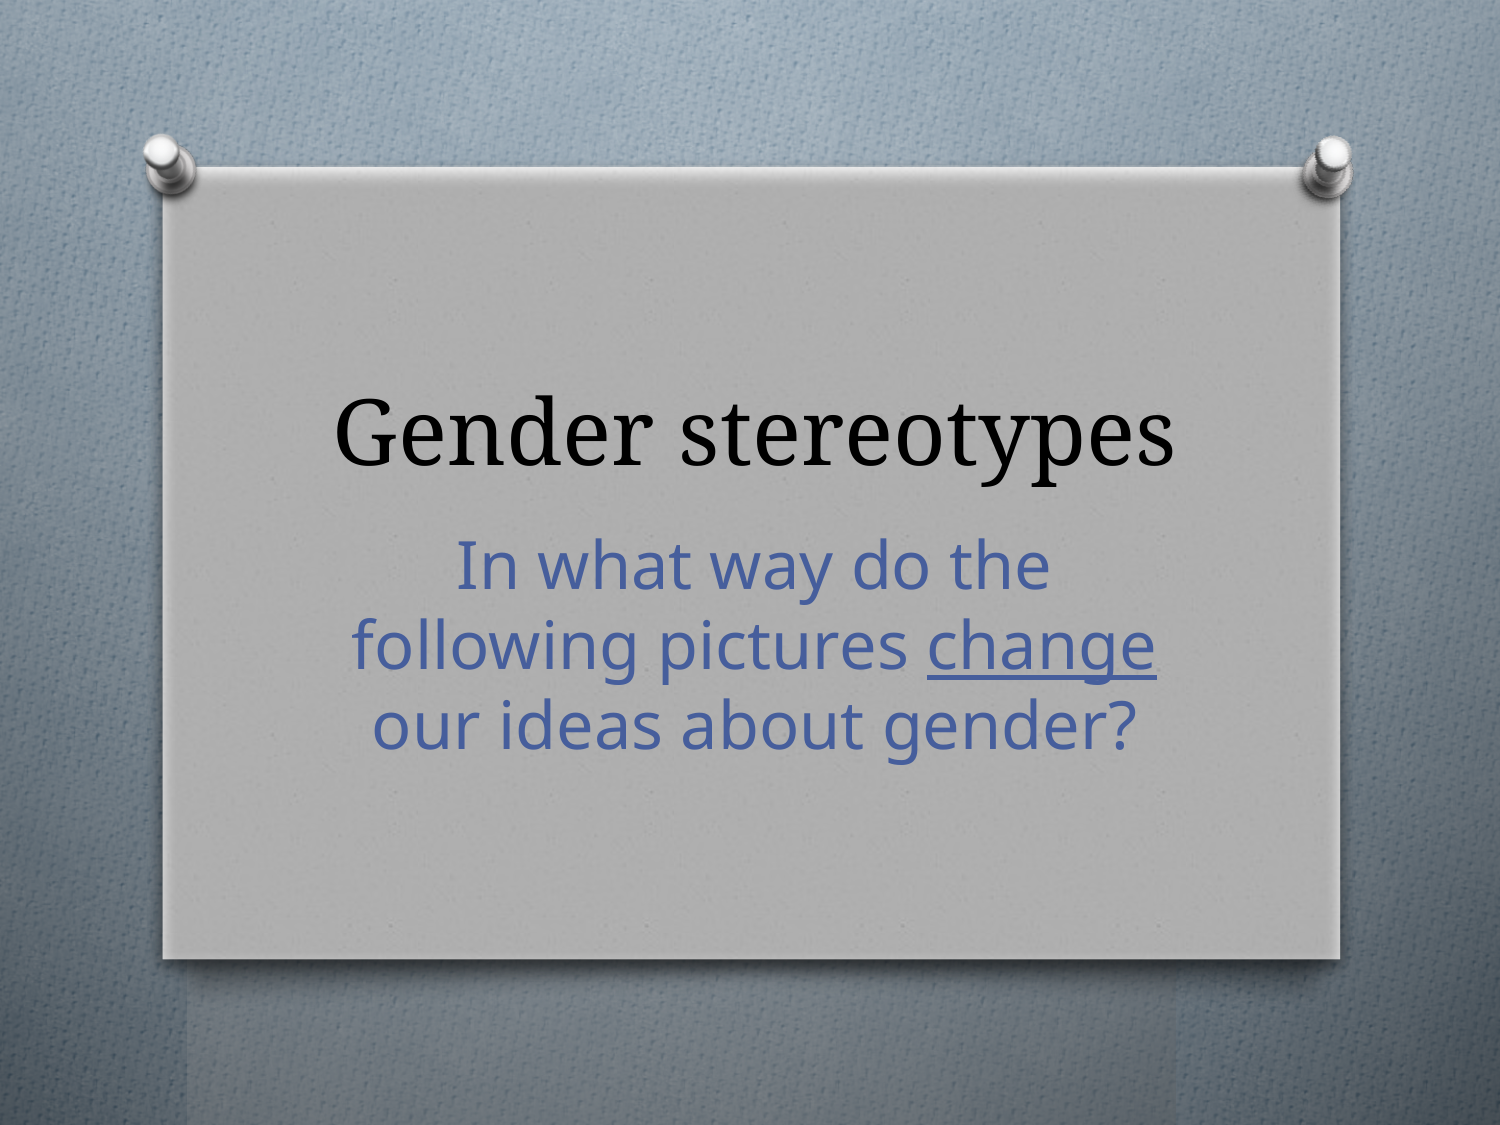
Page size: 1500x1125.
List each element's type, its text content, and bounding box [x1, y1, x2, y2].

picture [112, 102, 234, 223]
subtitle In what way do the following pictures change our ideas about gender? [289, 515, 1221, 864]
picture [1274, 109, 1396, 230]
title Gender stereotypes [229, 302, 1281, 492]
